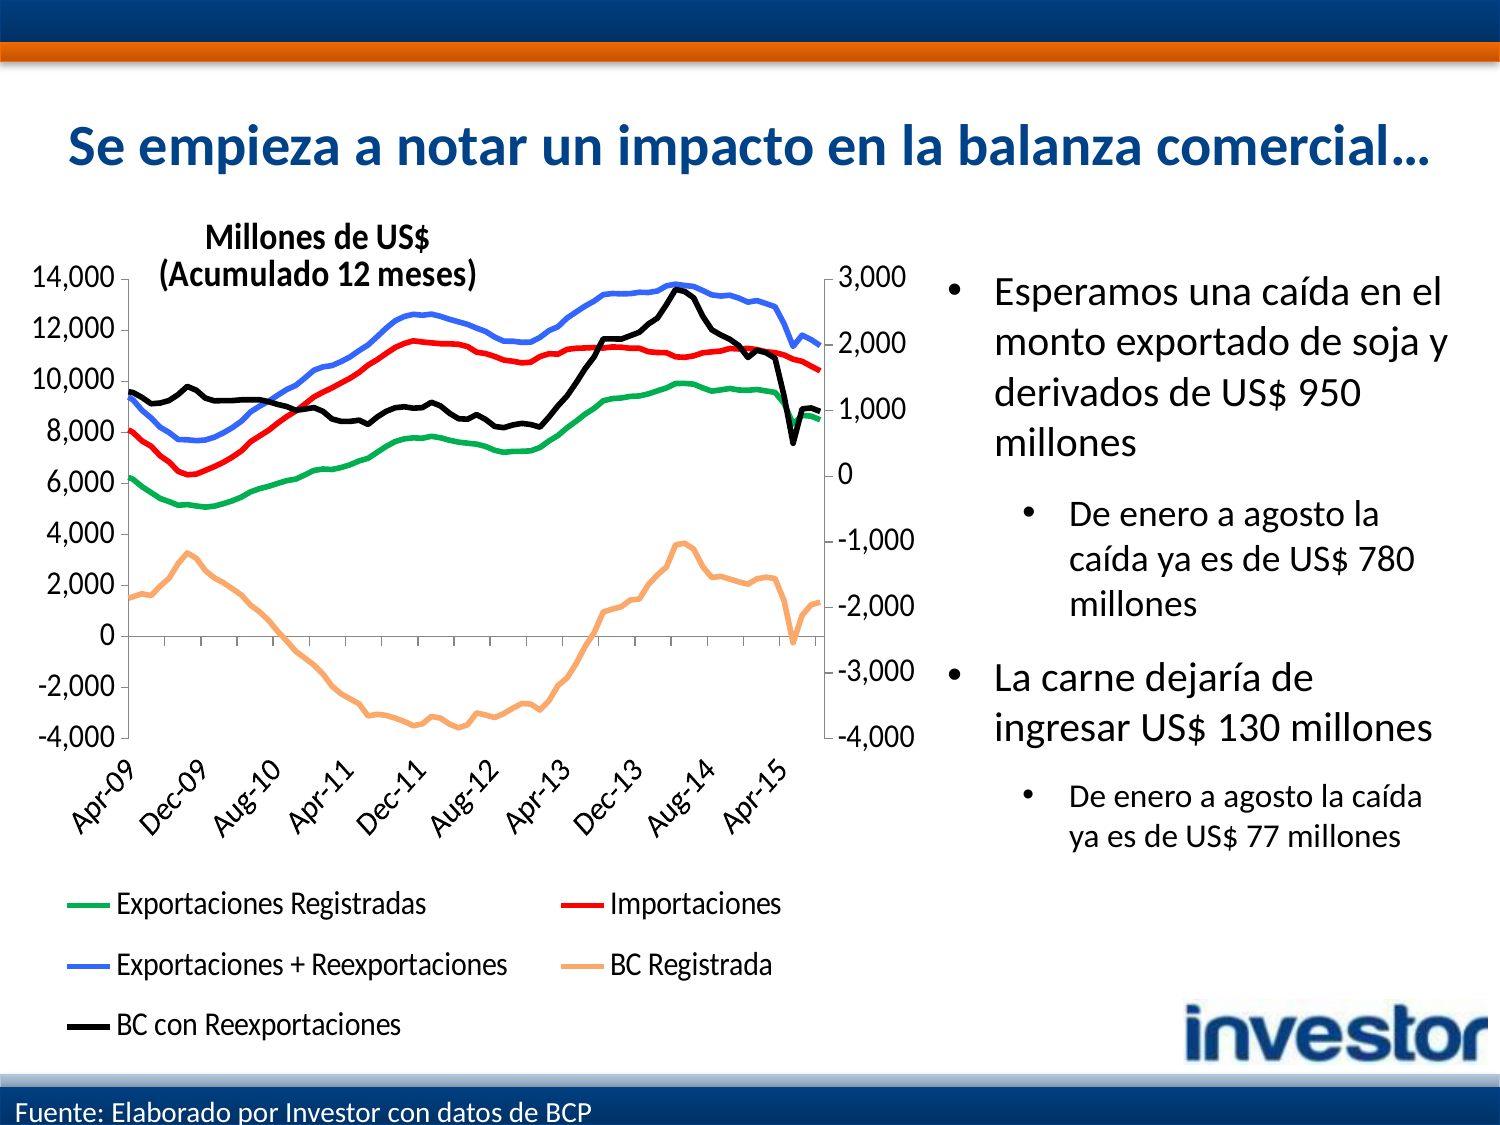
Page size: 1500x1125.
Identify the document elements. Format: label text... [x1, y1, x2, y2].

chart [23, 209, 916, 1087]
picture [1183, 999, 1488, 1065]
text_box Fuente: Elaborado por Investor con datos de BCP [0, 1086, 1243, 1125]
title Se empieza a notar un impacto en la balanza comercial… [0, 81, 1500, 203]
text_box Esperamos una caída en el monto exportado de soja y derivados de US$ 950 millones De enero a agosto la caída ya es de US$ 780 millones La carne dejaría de ingresar US$ 130 millones De enero a agosto la caída ya es de US$ 77 millones [932, 256, 1471, 1007]
